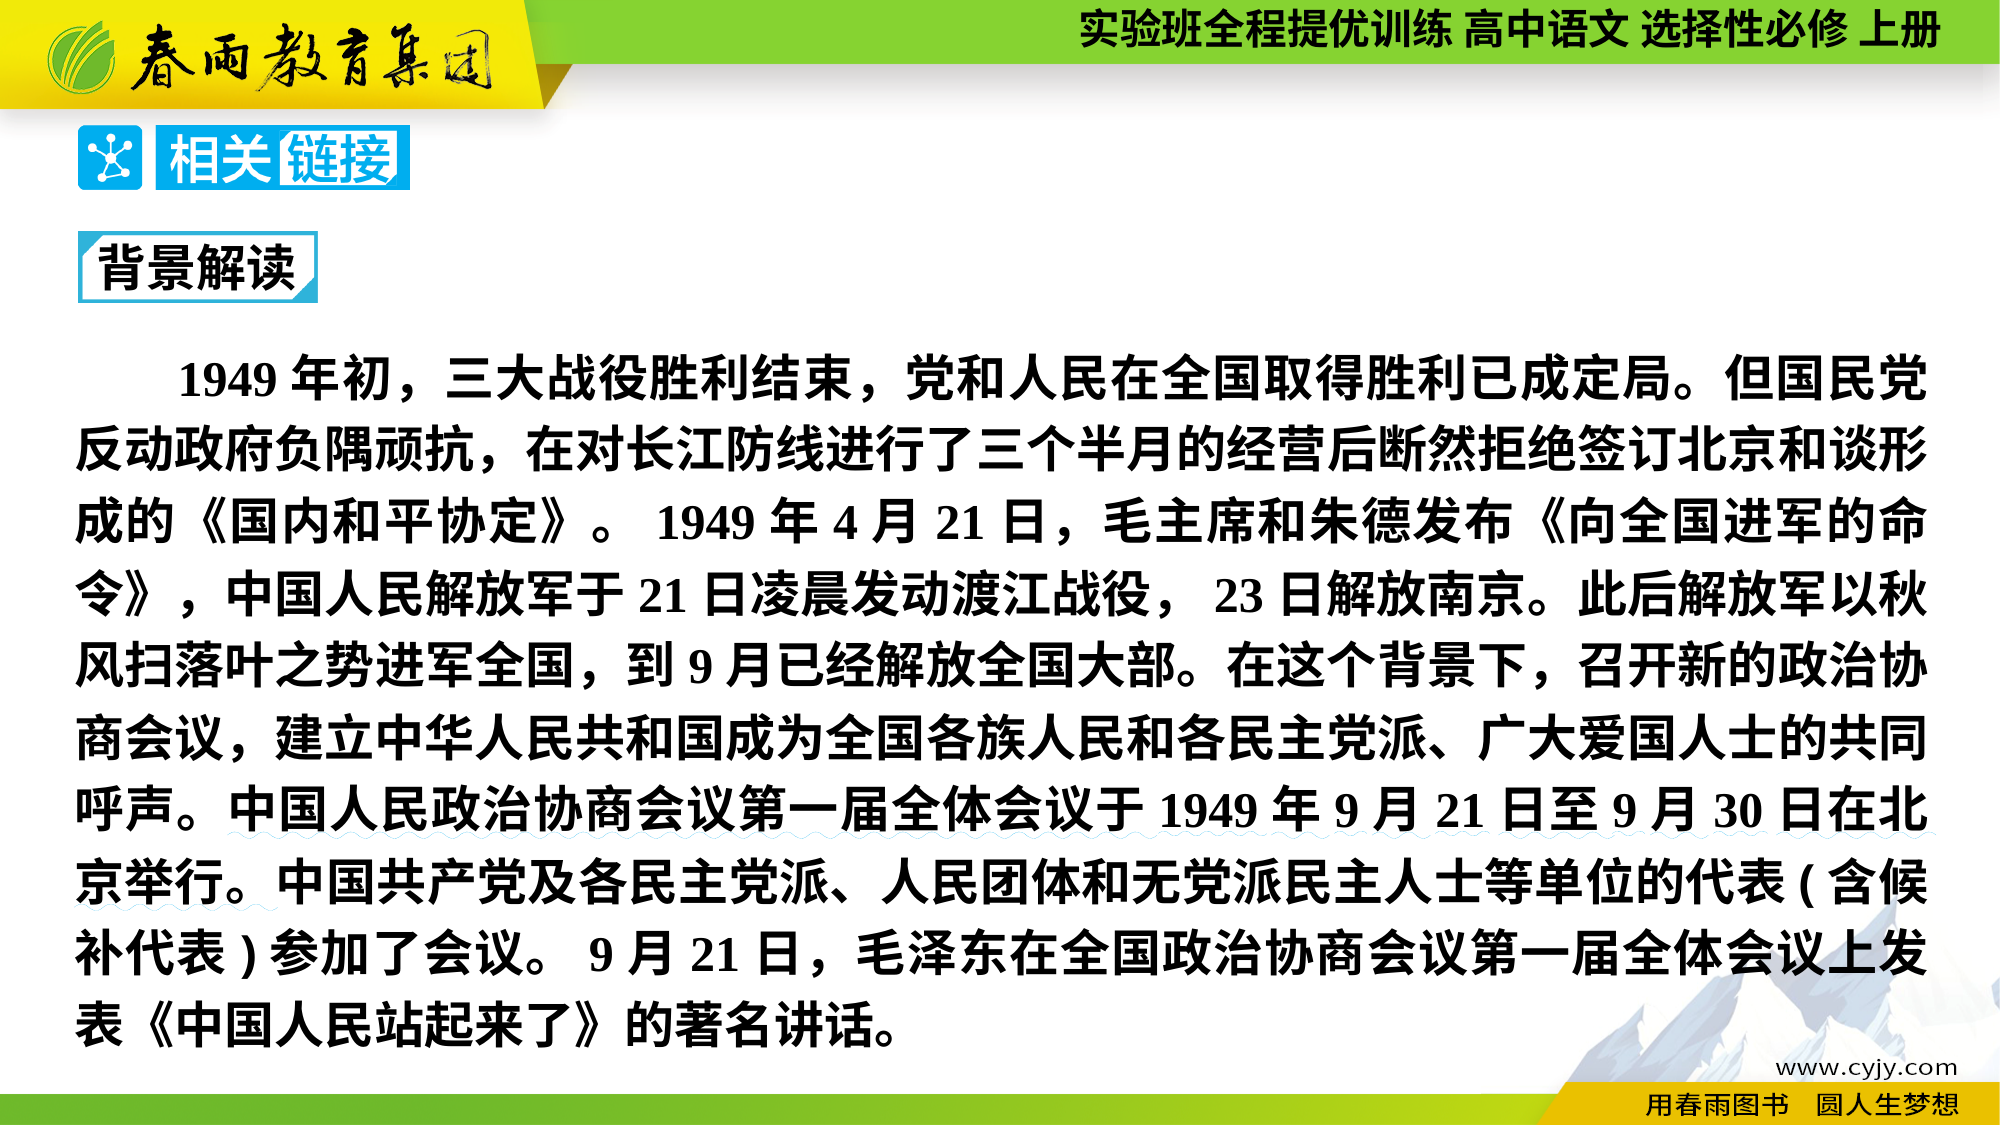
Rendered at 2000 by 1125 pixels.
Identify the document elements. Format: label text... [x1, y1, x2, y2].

picture [0, 0, 2000, 1125]
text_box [78, 228, 319, 305]
list 1949年初，三大战役胜利结束，党和人民在全国取得胜利已成定局。但国民党反动政府负隅顽抗，在对长江防线进行了三个半月的经营后断然拒绝签订北京和谈形成的《国内和平协定》。1949年4月21日，毛主席和朱德发布《向全国进军的命令》，中国人民解放军于21日凌晨发动渡江战役，23日解放南京。此后解放军以秋风扫落叶之势进军全国，到9月已经解放全国大部。在这个背景下，召开新的政治协商会议，建立中华人民共和国成为全国各族人民和各民主党派、广大爱国人士的共同呼声。中国人民政治协商会议第一届全体会议于1949年9月21日至9月30日在北京举行。中国共产党及各民主党派、人民团体和无党派民主人士等单位的代表(含候补代表)参加了会议。9月21日，毛泽东在全国政治协商会议第一届全体会议上发表《中国人民站起来了》的著名讲话。 [59, 326, 1944, 1062]
